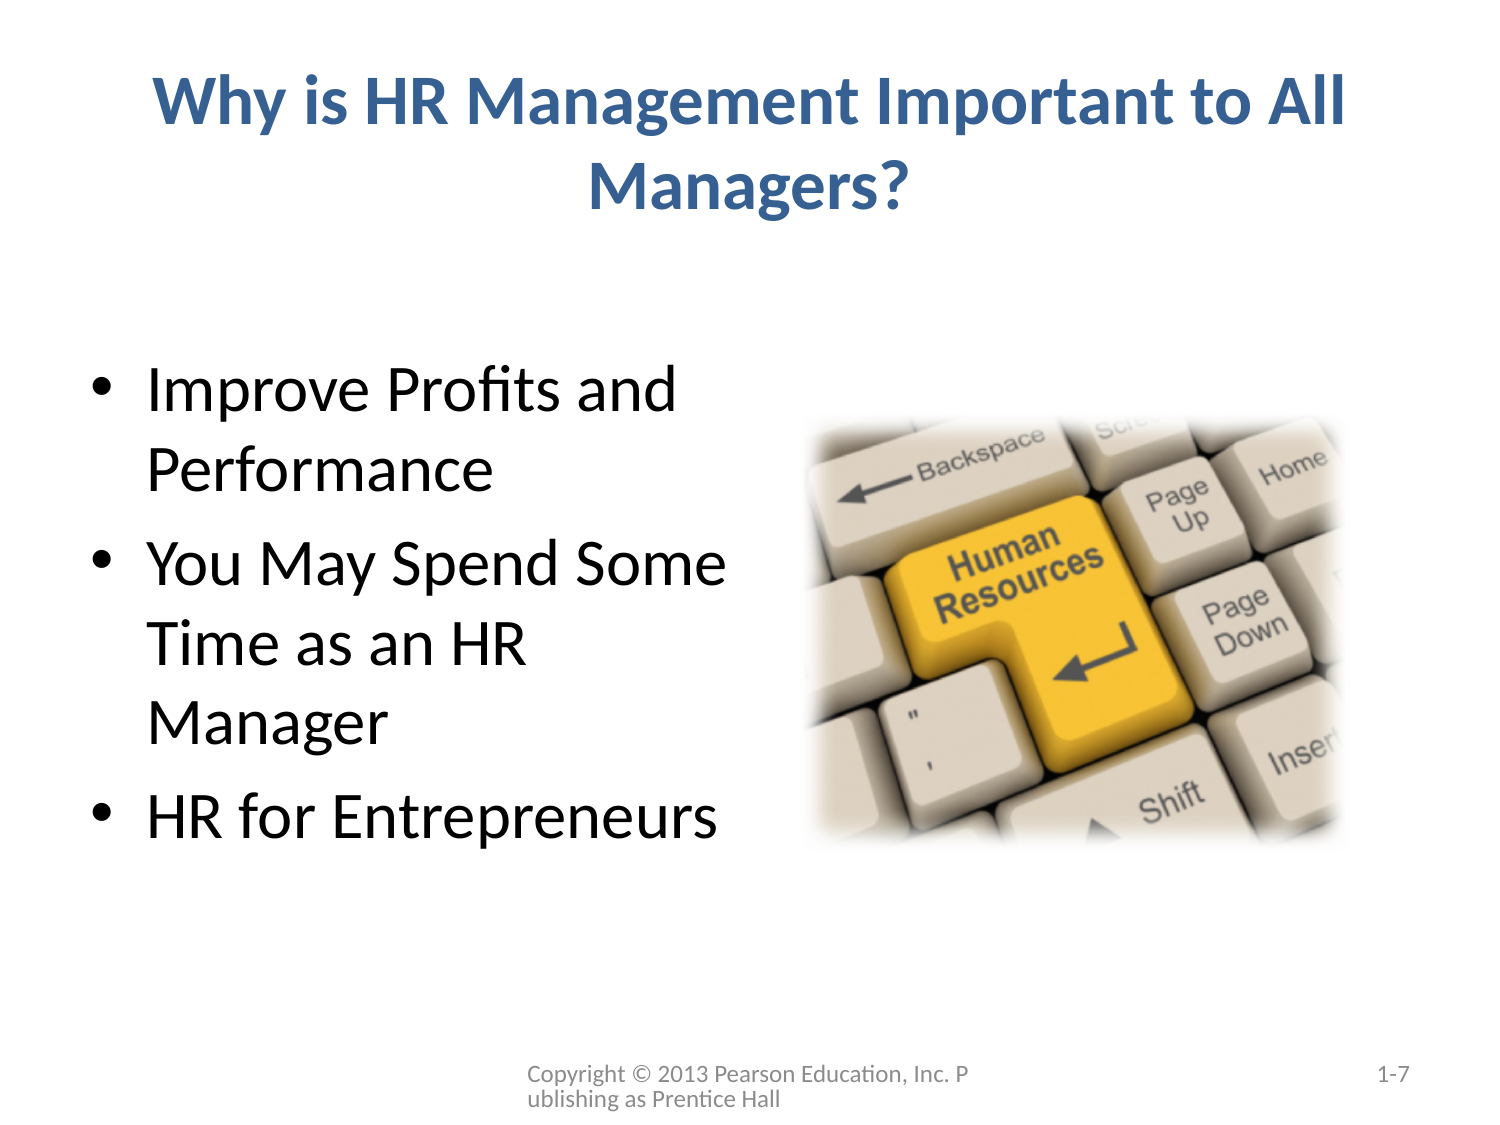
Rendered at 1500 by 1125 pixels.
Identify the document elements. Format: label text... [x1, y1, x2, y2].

title Why is HR Management Important to All Managers? [75, 45, 1425, 233]
picture [799, 412, 1347, 849]
slide_number 1-7 [1074, 1042, 1425, 1103]
footer Copyright © 2013 Pearson Education, Inc. Publishing as Prentice Hall [512, 1042, 988, 1103]
list Improve Profits and Performance You May Spend Some Time as an HR Manager HR for Entrepreneurs [75, 337, 763, 1005]
